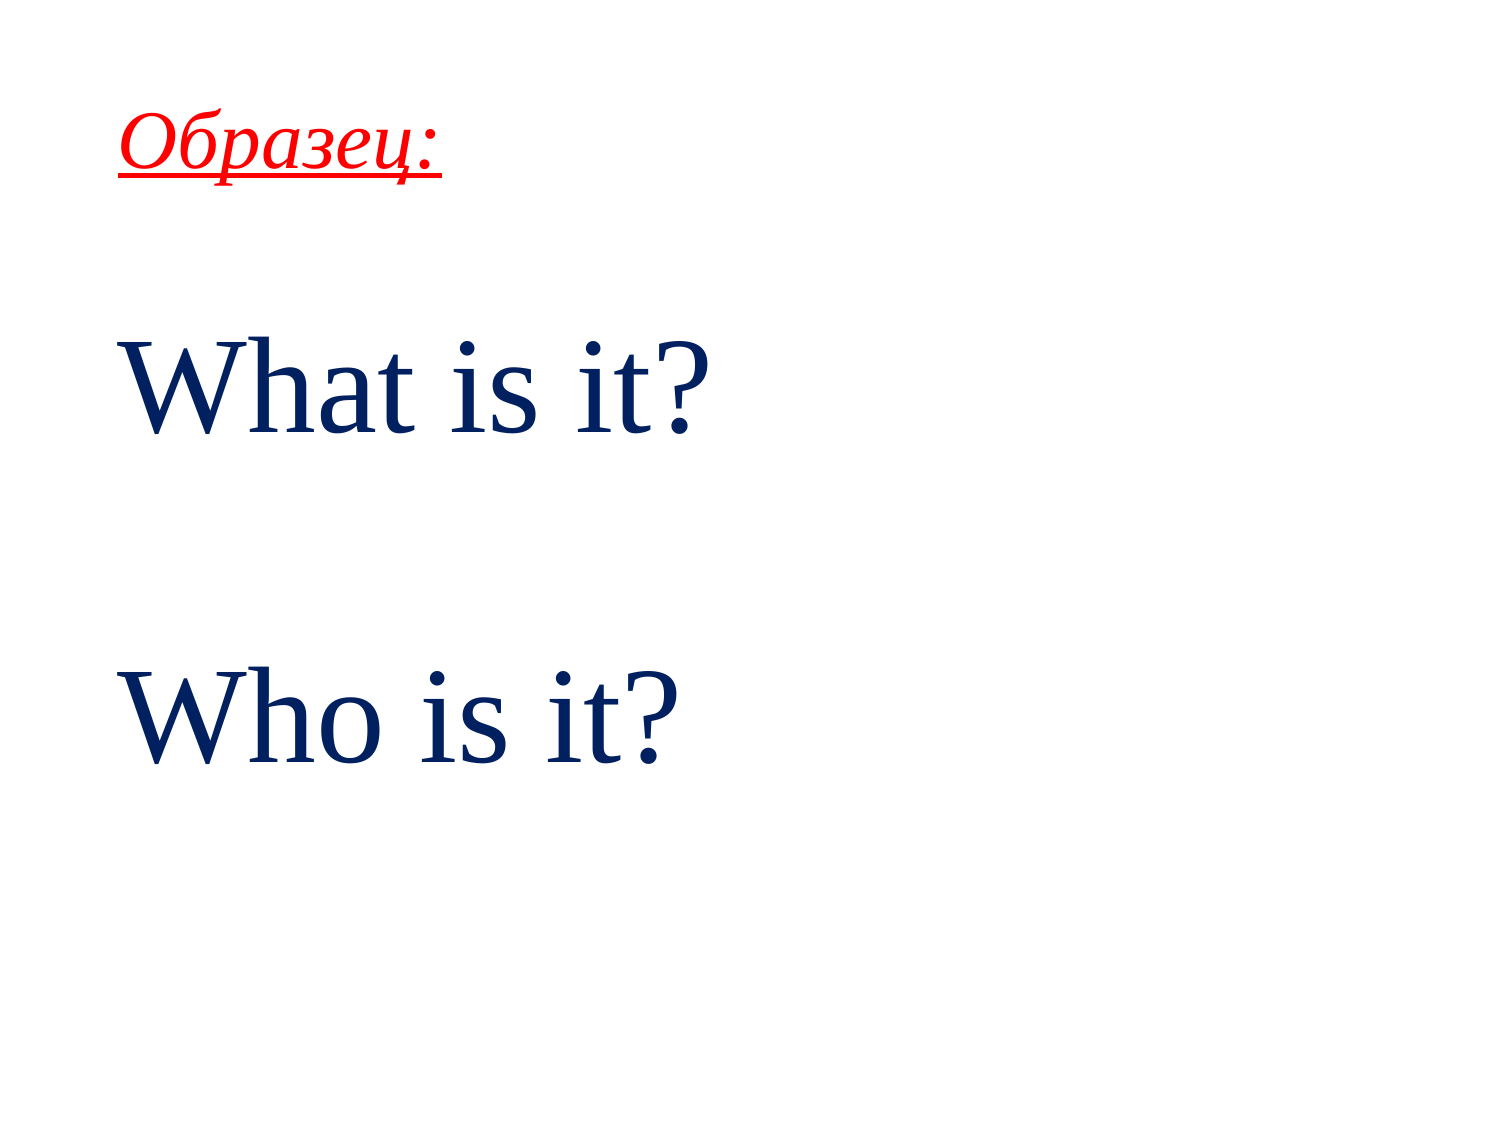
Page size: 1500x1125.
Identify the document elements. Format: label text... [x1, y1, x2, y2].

text_box Образец: What is it? Who is it? [103, 78, 729, 798]
